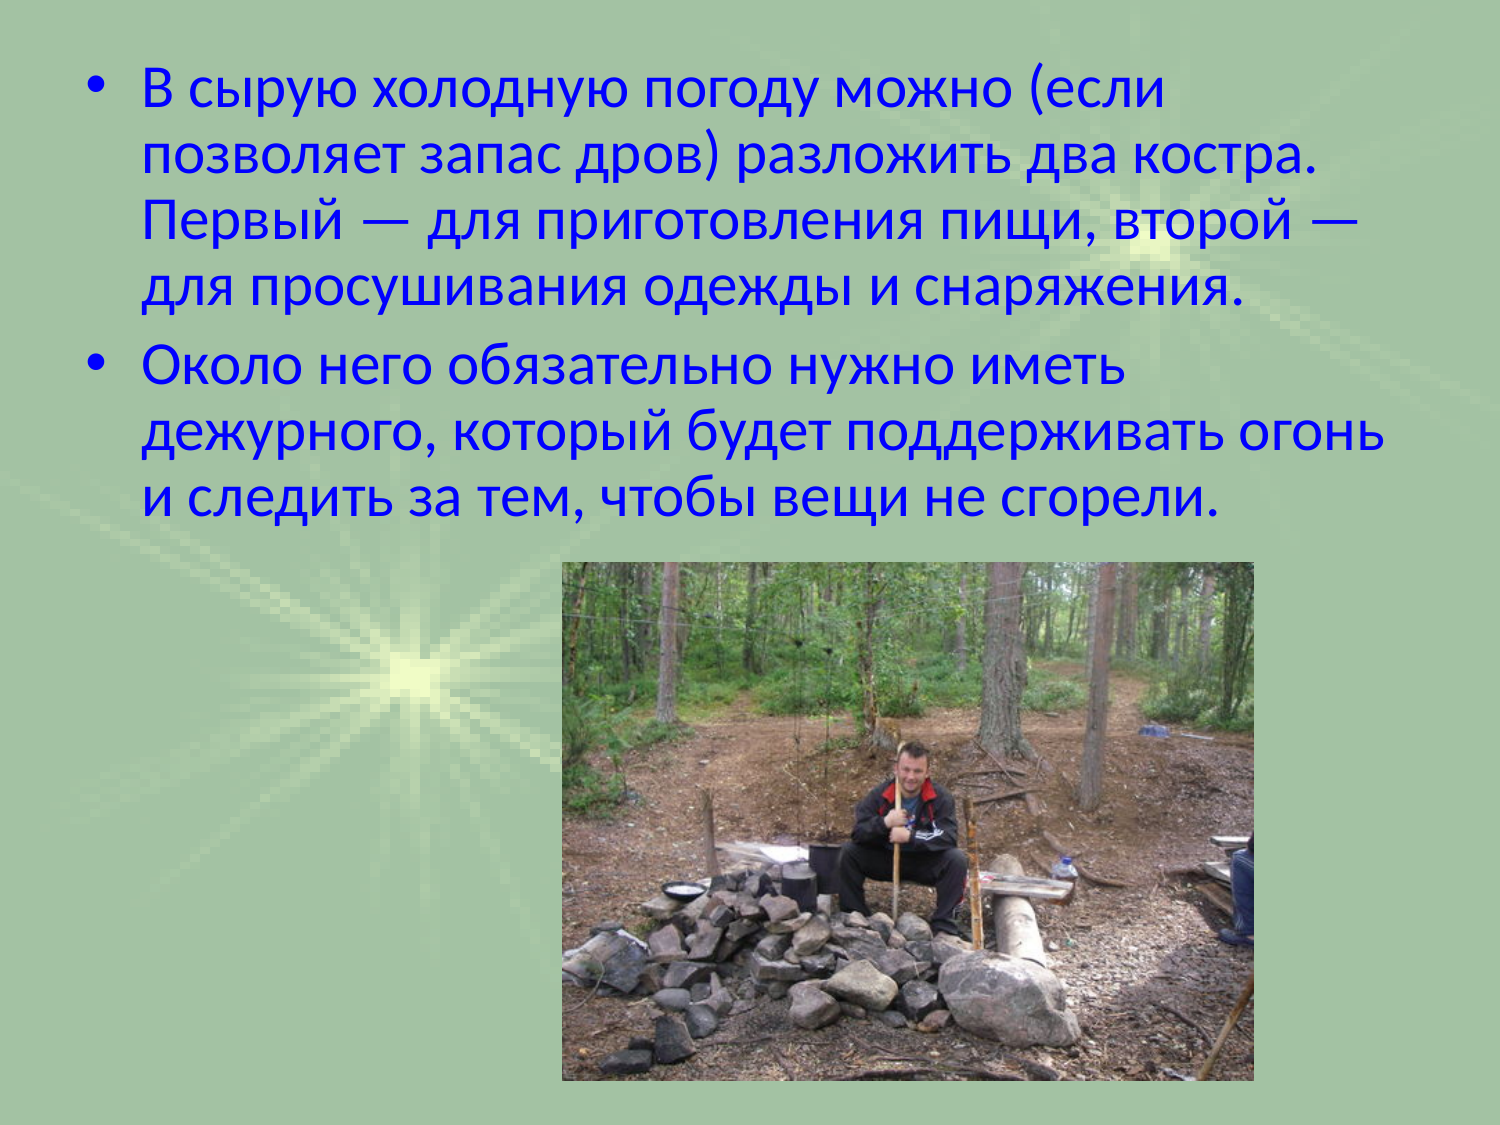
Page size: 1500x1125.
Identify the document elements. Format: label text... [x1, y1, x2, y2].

list В сырую холодную погоду можно (если позволяет запас дров) разложить два костра. Первый — для приготовления пищи, второй — для просушивания одежды и снаряжения. Около него обязательно нужно иметь дежурного, который будет поддерживать огонь и следить за тем, чтобы вещи не сгорели. [70, 46, 1421, 633]
picture [0, 0, 1500, 1125]
